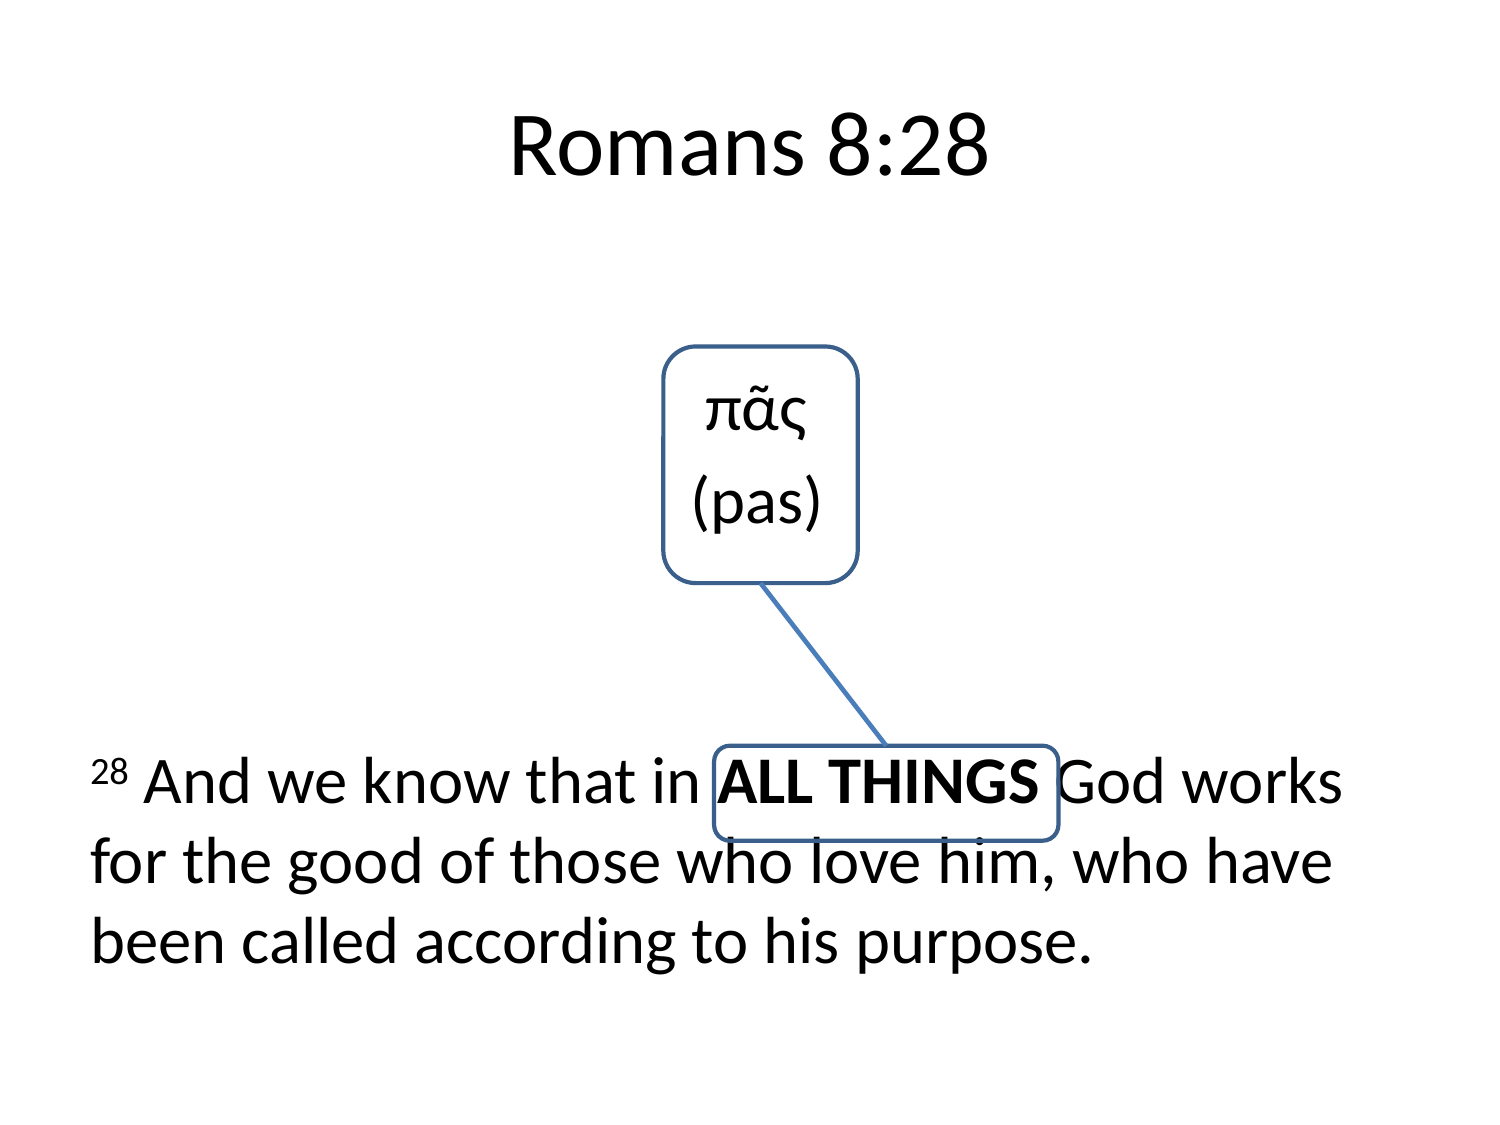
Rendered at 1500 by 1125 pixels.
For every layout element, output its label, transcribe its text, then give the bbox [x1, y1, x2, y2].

title Romans 8:28 [75, 45, 1425, 233]
list πᾶς (pas) 28 And we know that in ALL THINGS God works for the good of those who love him, who have been called according to his purpose. [75, 262, 1425, 1005]
text_box [711, 743, 1061, 843]
text_box [661, 344, 860, 586]
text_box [760, 582, 887, 747]
